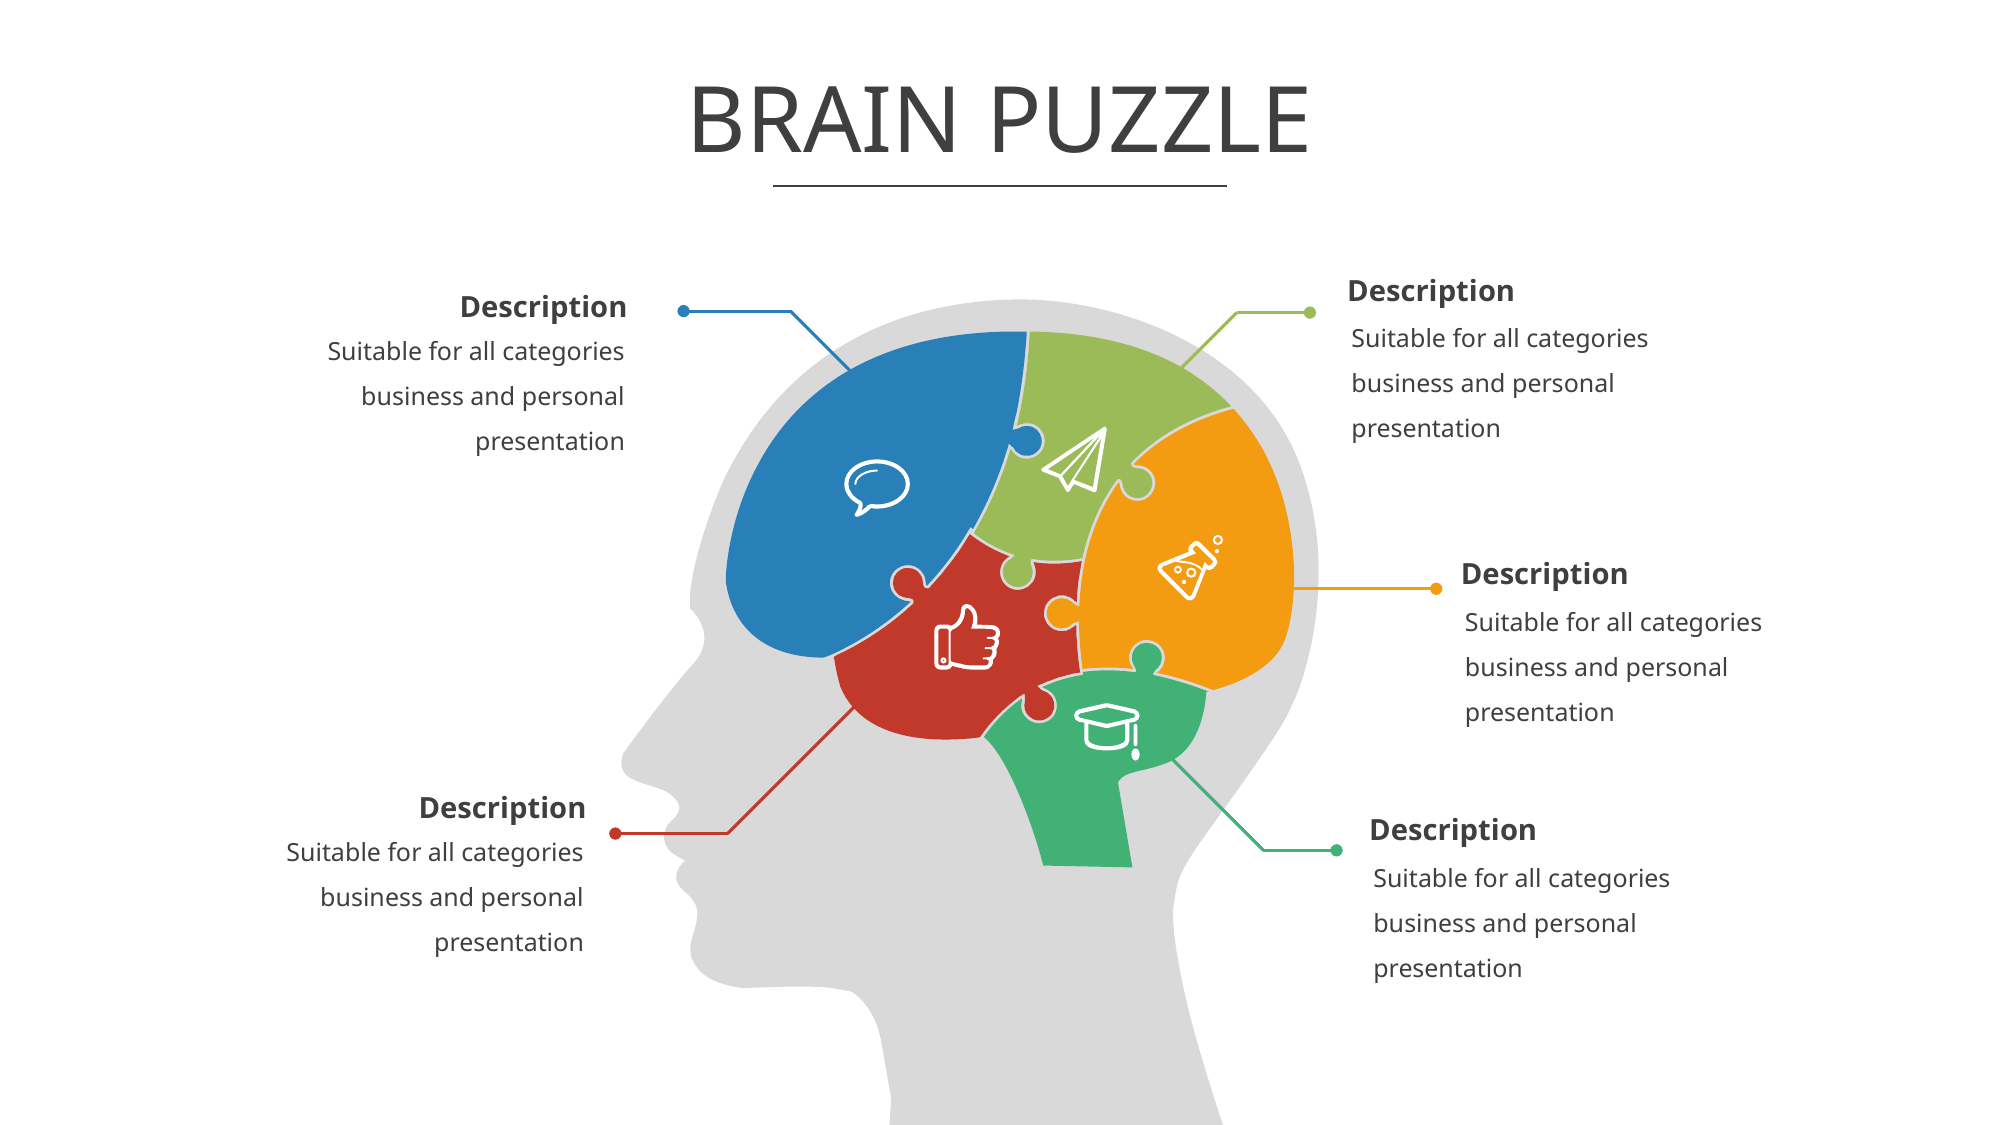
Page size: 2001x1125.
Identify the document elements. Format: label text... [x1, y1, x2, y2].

text_box Description [1354, 804, 1553, 854]
text_box Suitable for all categories business and personal presentation [1450, 584, 1821, 734]
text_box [1170, 312, 1310, 379]
text_box [725, 331, 1042, 658]
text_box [683, 311, 857, 378]
text_box Suitable for all categories business and personal presentation [1358, 840, 1716, 990]
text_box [1074, 703, 1140, 761]
text_box [973, 331, 1232, 587]
text_box [833, 534, 1082, 740]
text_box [934, 603, 1000, 670]
text_box [664, 299, 1319, 1125]
text_box Suitable for all categories business and personal presentation [197, 814, 599, 964]
text_box [1046, 408, 1295, 691]
title BRAIN PUZZLE [137, 59, 1863, 186]
text_box Suitable for all categories business and personal presentation [238, 313, 640, 463]
text_box Description [444, 280, 643, 331]
text_box Description [1332, 264, 1531, 315]
text_box [983, 642, 1209, 868]
text_box Suitable for all categories business and personal presentation [1336, 300, 1708, 450]
text_box Description [403, 781, 602, 832]
text_box [1041, 426, 1107, 493]
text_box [1157, 534, 1224, 601]
text_box Description [1446, 548, 1644, 598]
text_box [844, 459, 910, 517]
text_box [615, 684, 878, 834]
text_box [1166, 753, 1337, 851]
